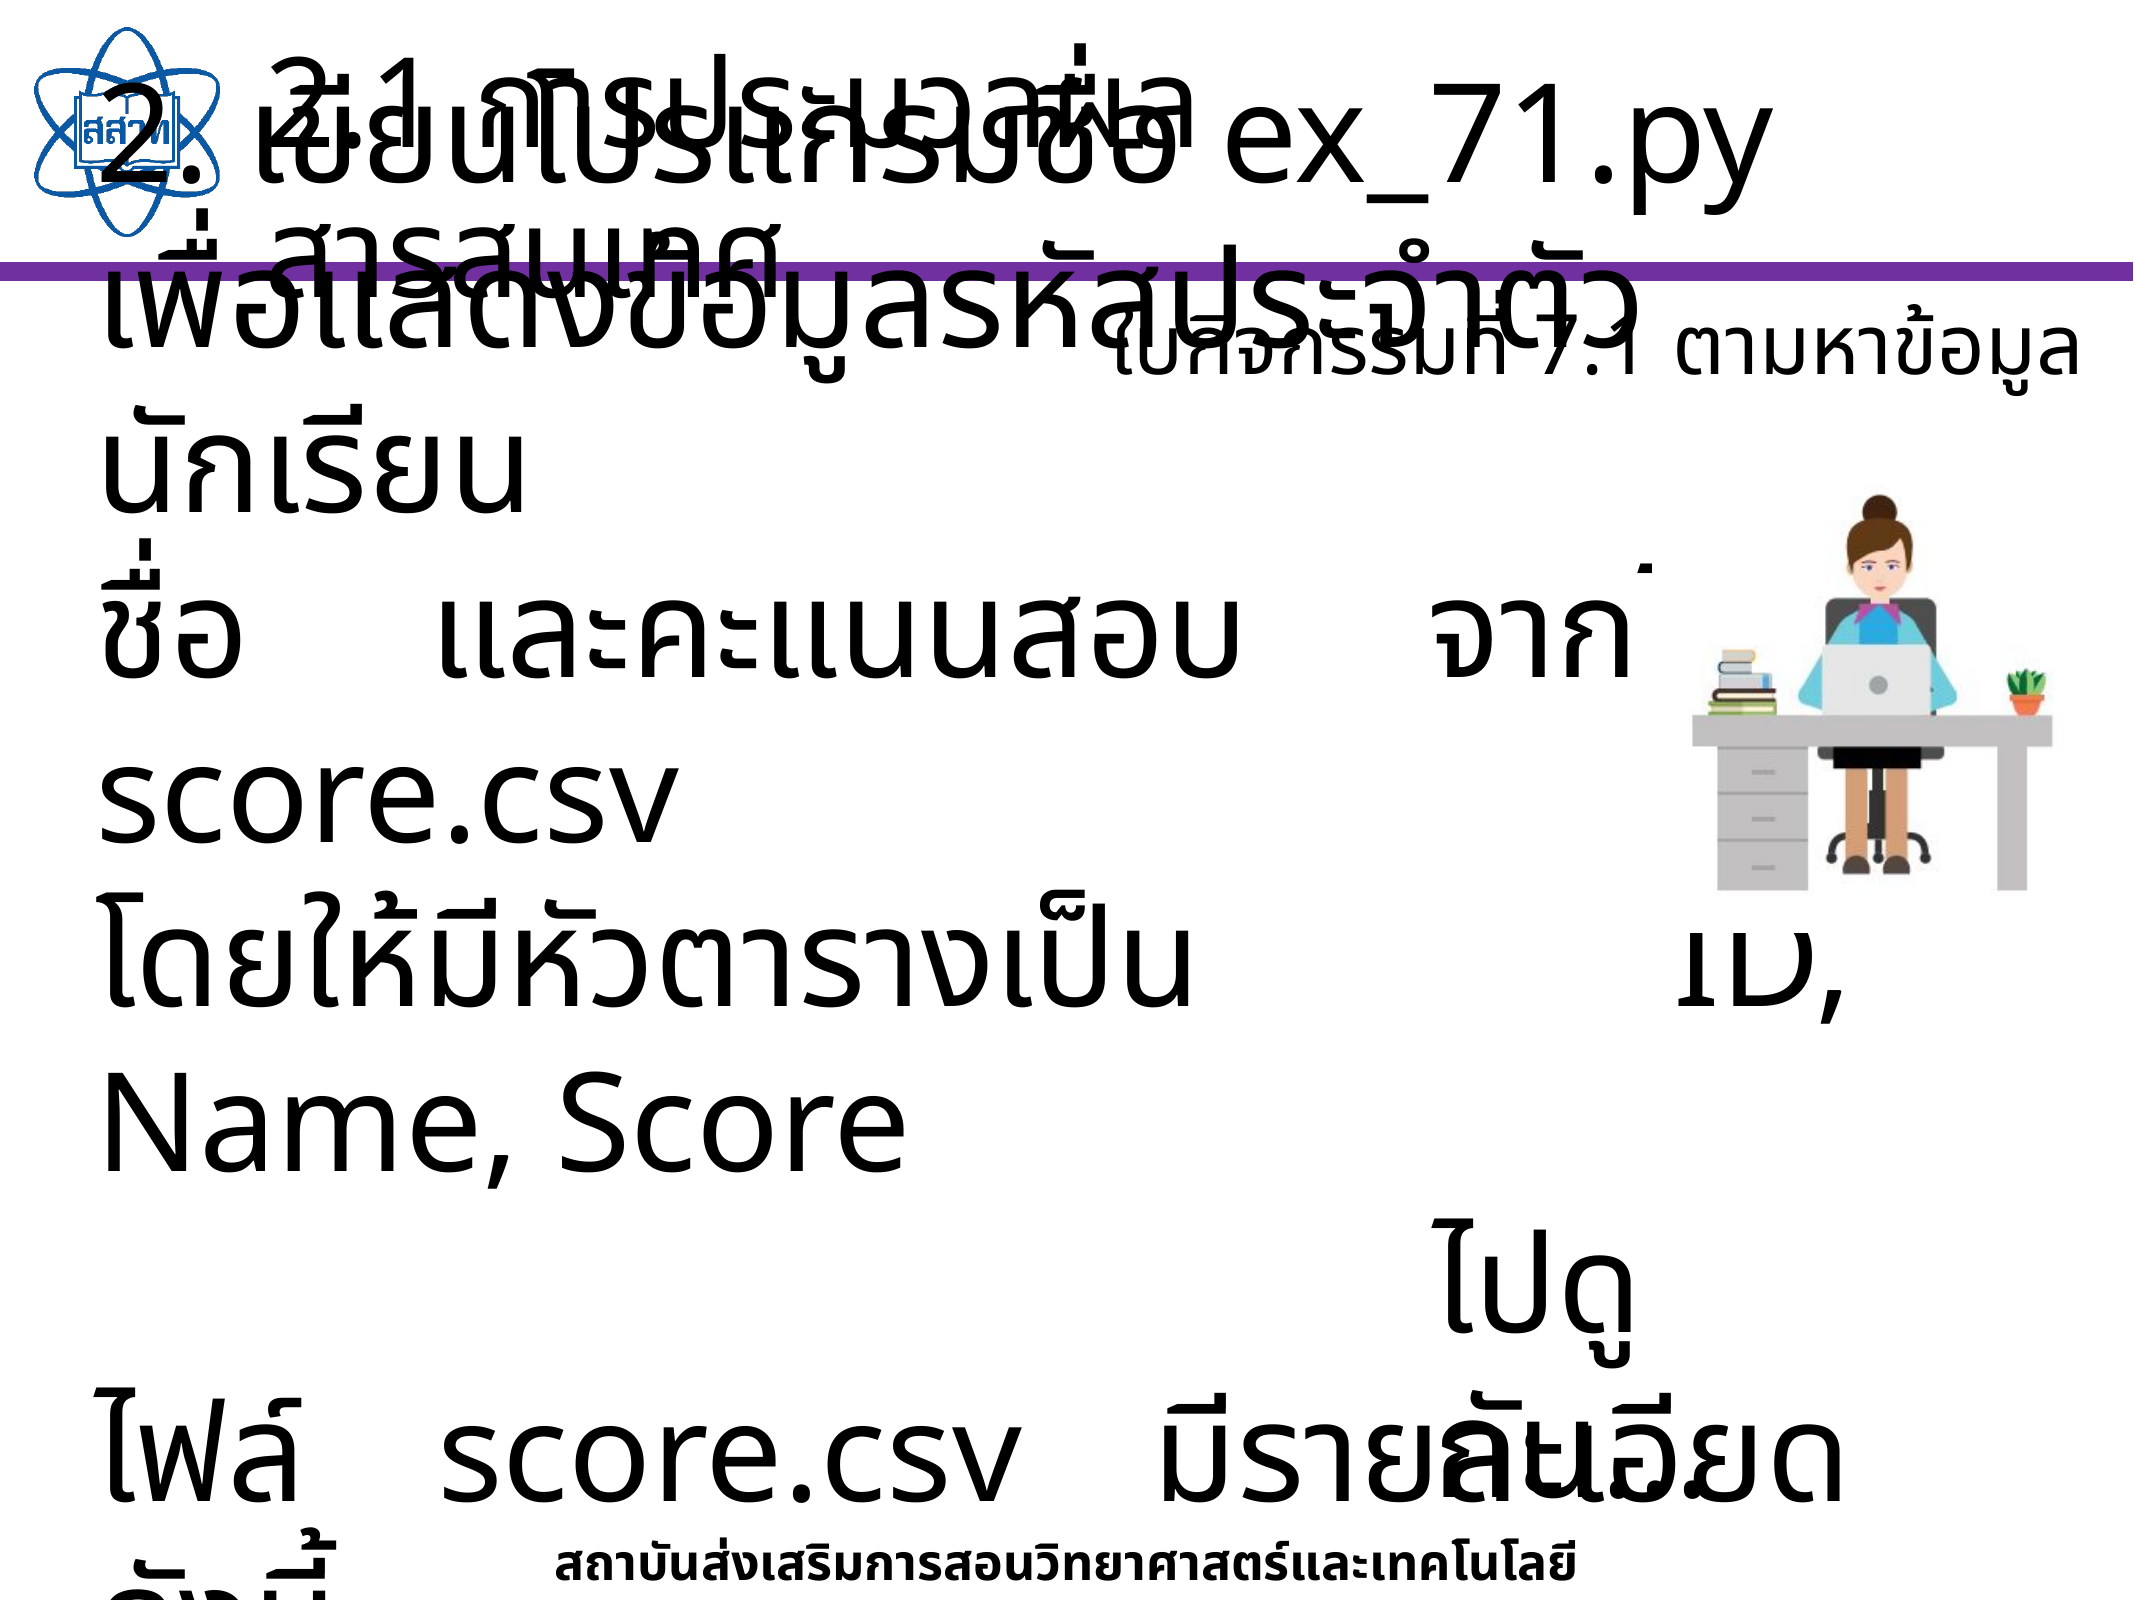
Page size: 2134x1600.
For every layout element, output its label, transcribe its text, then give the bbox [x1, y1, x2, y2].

text_box ไปดูกัน... [1419, 1187, 1801, 1370]
picture [1651, 446, 2094, 934]
picture [33, 27, 220, 237]
text_box 2.1 การประมวลผลสารสนเทศ [256, 88, 1347, 257]
text_box 2. เขียนโปรแกรมชื่อ ex_71.py เพื่อแสดงข้อมูลรหัสประจำตัวนักเรียน ชื่อ และคะแนนสอบ จากไฟล์ score.csv โดยให้มีหัวตารางเป็น ID, Name, Score ไฟล์ score.csv มีรายละเอียดดังนี้ [86, 361, 1860, 1378]
text_box ใบกิจกรรมที่ 7.1 ตามหาข้อมูล [986, 283, 2093, 400]
text_box สถาบันส่งเสริมการสอนวิทยาศาสตร์และเทคโนโลยี [0, 1522, 2134, 1589]
